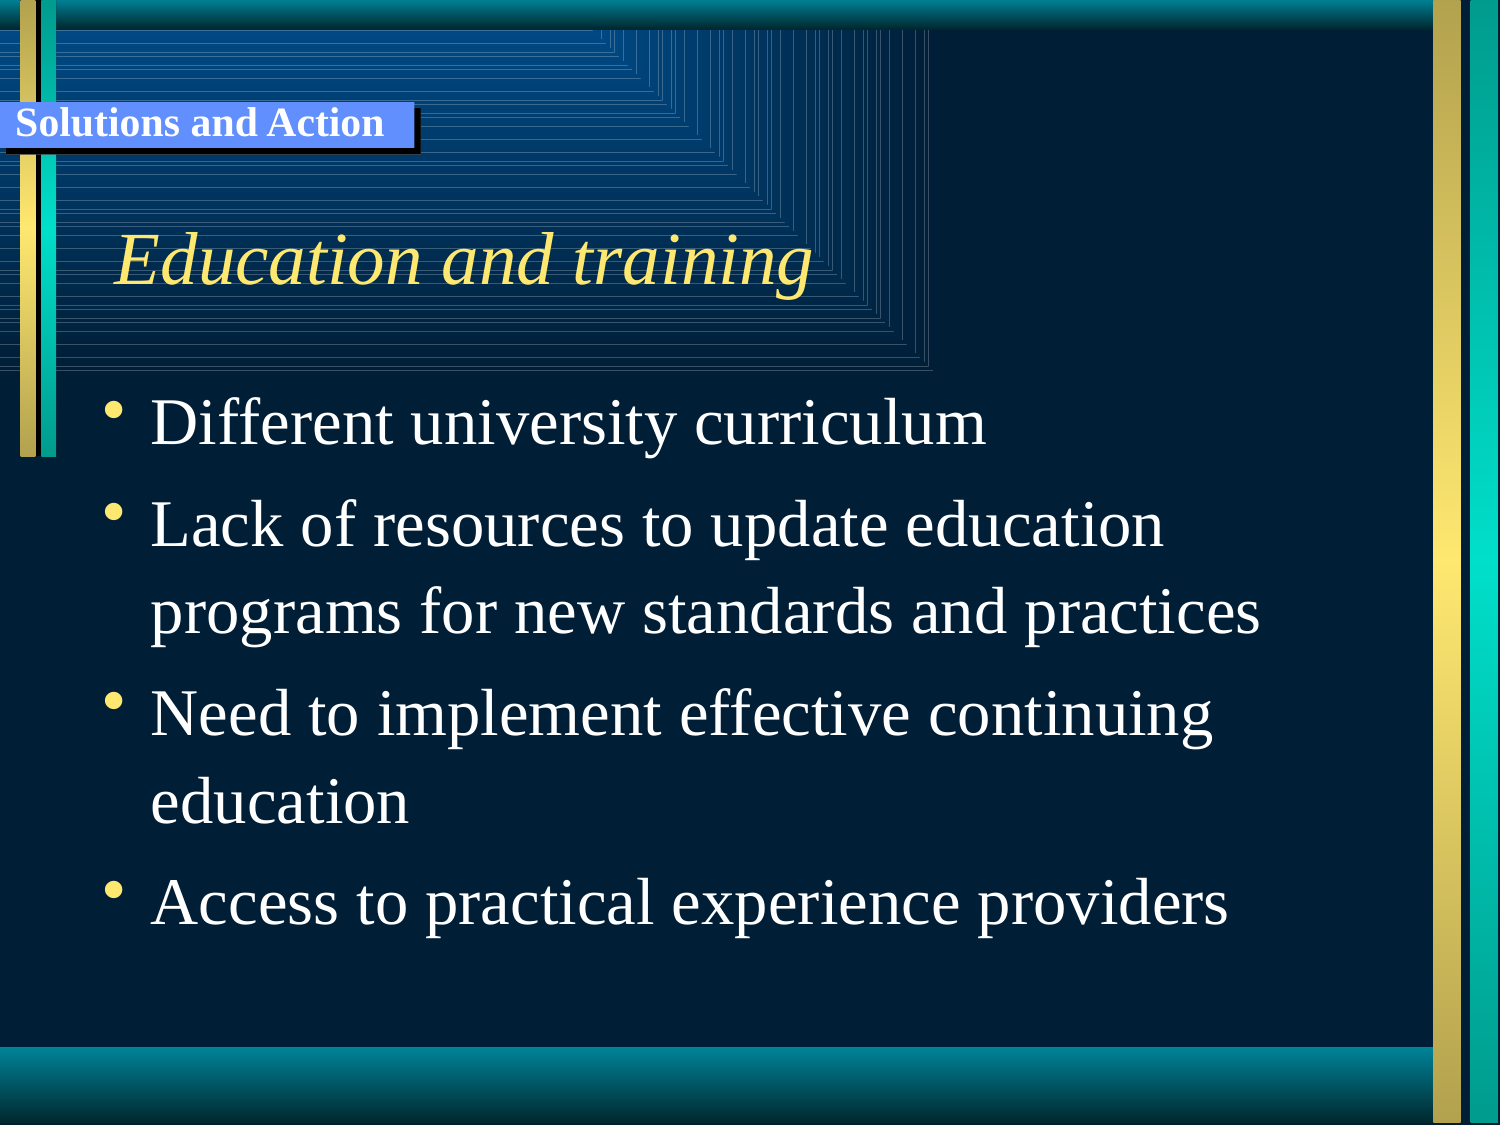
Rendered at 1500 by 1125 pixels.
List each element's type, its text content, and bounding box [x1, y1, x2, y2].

text_box Education and training [99, 162, 1388, 338]
text_box Solutions and Action [0, 87, 573, 153]
subtitle Different university curriculum Lack of resources to update education programs for new standards and practices Need to implement effective continuing education Access to practical experience providers [87, 362, 1438, 990]
